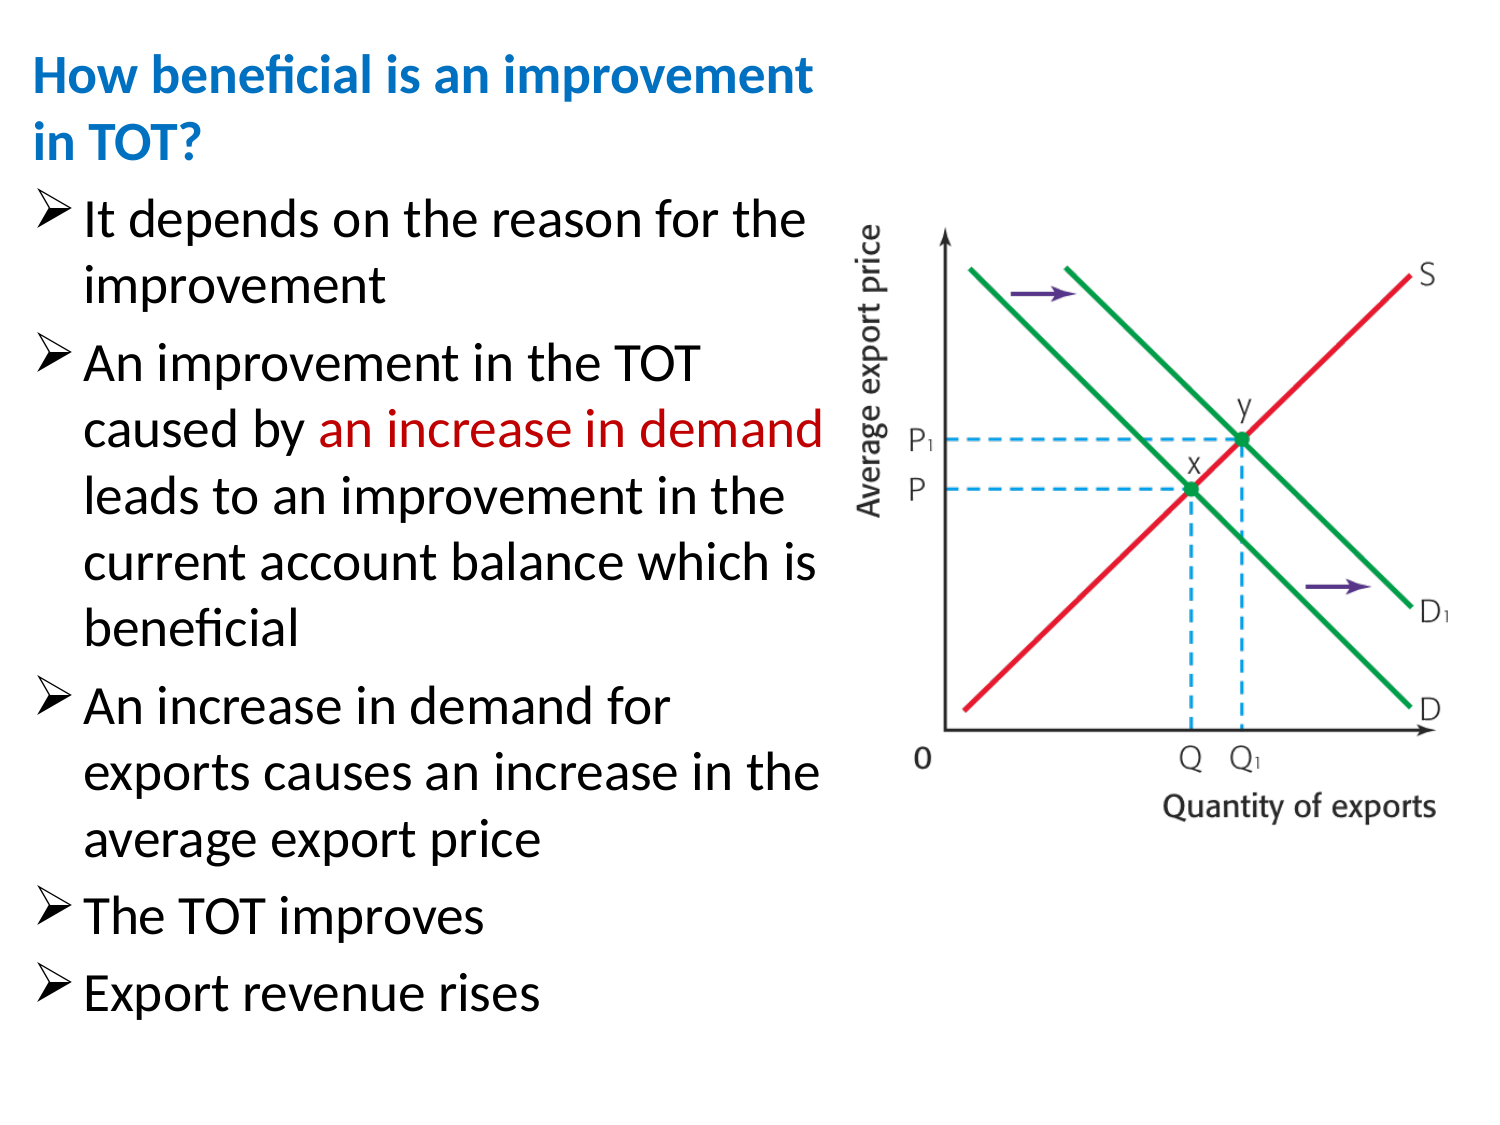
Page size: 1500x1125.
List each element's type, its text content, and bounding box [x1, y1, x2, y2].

picture [844, 224, 1500, 855]
list How beneficial is an improvement in TOT? It depends on the reason for the improvement An improvement in the TOT caused by an increase in demand leads to an improvement in the current account balance which is beneficial An increase in demand for exports causes an increase in the average export price The TOT improves Export revenue rises [17, 30, 845, 1094]
